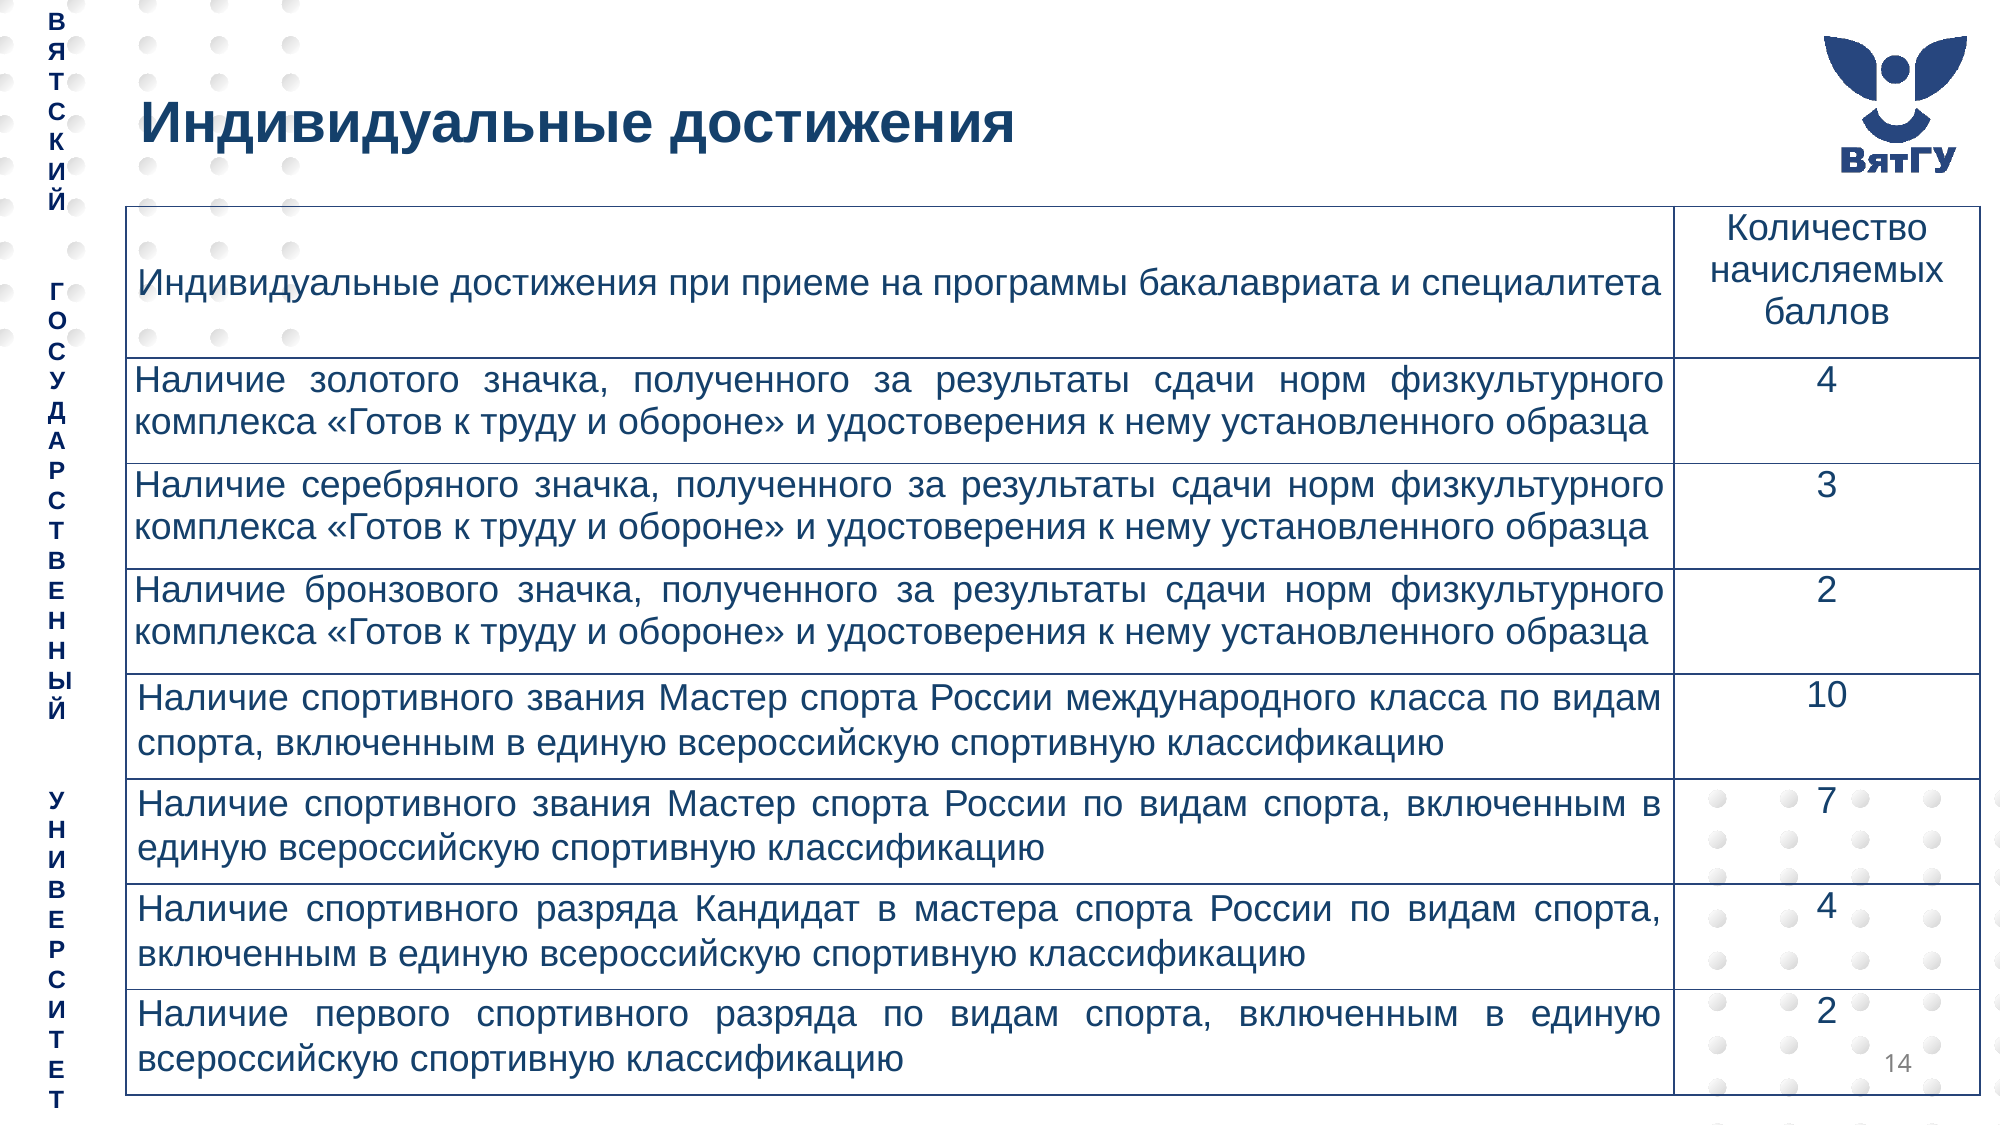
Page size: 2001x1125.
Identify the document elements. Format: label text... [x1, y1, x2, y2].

table_cell 2 [1675, 990, 1979, 1094]
table_header Индивидуальные достижения при приеме на программы бакалавриата и специалитета [127, 207, 1673, 357]
table_cell 4 [1675, 359, 1979, 463]
table_cell 7 [1675, 780, 1979, 883]
picture [1824, 36, 1967, 173]
table_cell 10 [1675, 675, 1979, 778]
table_cell Наличие серебряного значка, полученного за результаты сдачи норм физкультурного комплекса «Готов к труду и обороне» и удостоверения к нему установленного образца [127, 464, 1673, 568]
table_cell Наличие бронзового значка, полученного за результаты сдачи норм физкультурного комплекса «Готов к труду и обороне» и удостоверения к нему установленного образца [127, 570, 1673, 673]
table_cell Наличие спортивного звания Мастер спорта России по видам спорта, включенным в единую всероссийскую спортивную классификацию [127, 780, 1673, 883]
table_cell 4 [1675, 885, 1979, 989]
title Индивидуальные достижения [125, 42, 1898, 207]
table_cell 3 [1675, 464, 1979, 568]
table_cell Наличие спортивного разряда Кандидат в мастера спорта России по видам спорта, включенным в единую всероссийскую спортивную классификацию [127, 885, 1673, 989]
table_header Количество начисляемых баллов [1675, 207, 1979, 357]
table_cell Наличие первого спортивного разряда по видам спорта, включенным в единую всероссийскую спортивную классификацию [127, 990, 1673, 1094]
table_cell Наличие спортивного звания Мастер спорта России международного класса по видам спорта, включенным в единую всероссийскую спортивную классификацию [127, 675, 1673, 778]
table_cell 2 [1675, 570, 1979, 673]
table_cell Наличие золотого значка, полученного за результаты сдачи норм физкультурного комплекса «Готов к труду и обороне» и удостоверения к нему установленного образца [127, 359, 1673, 463]
